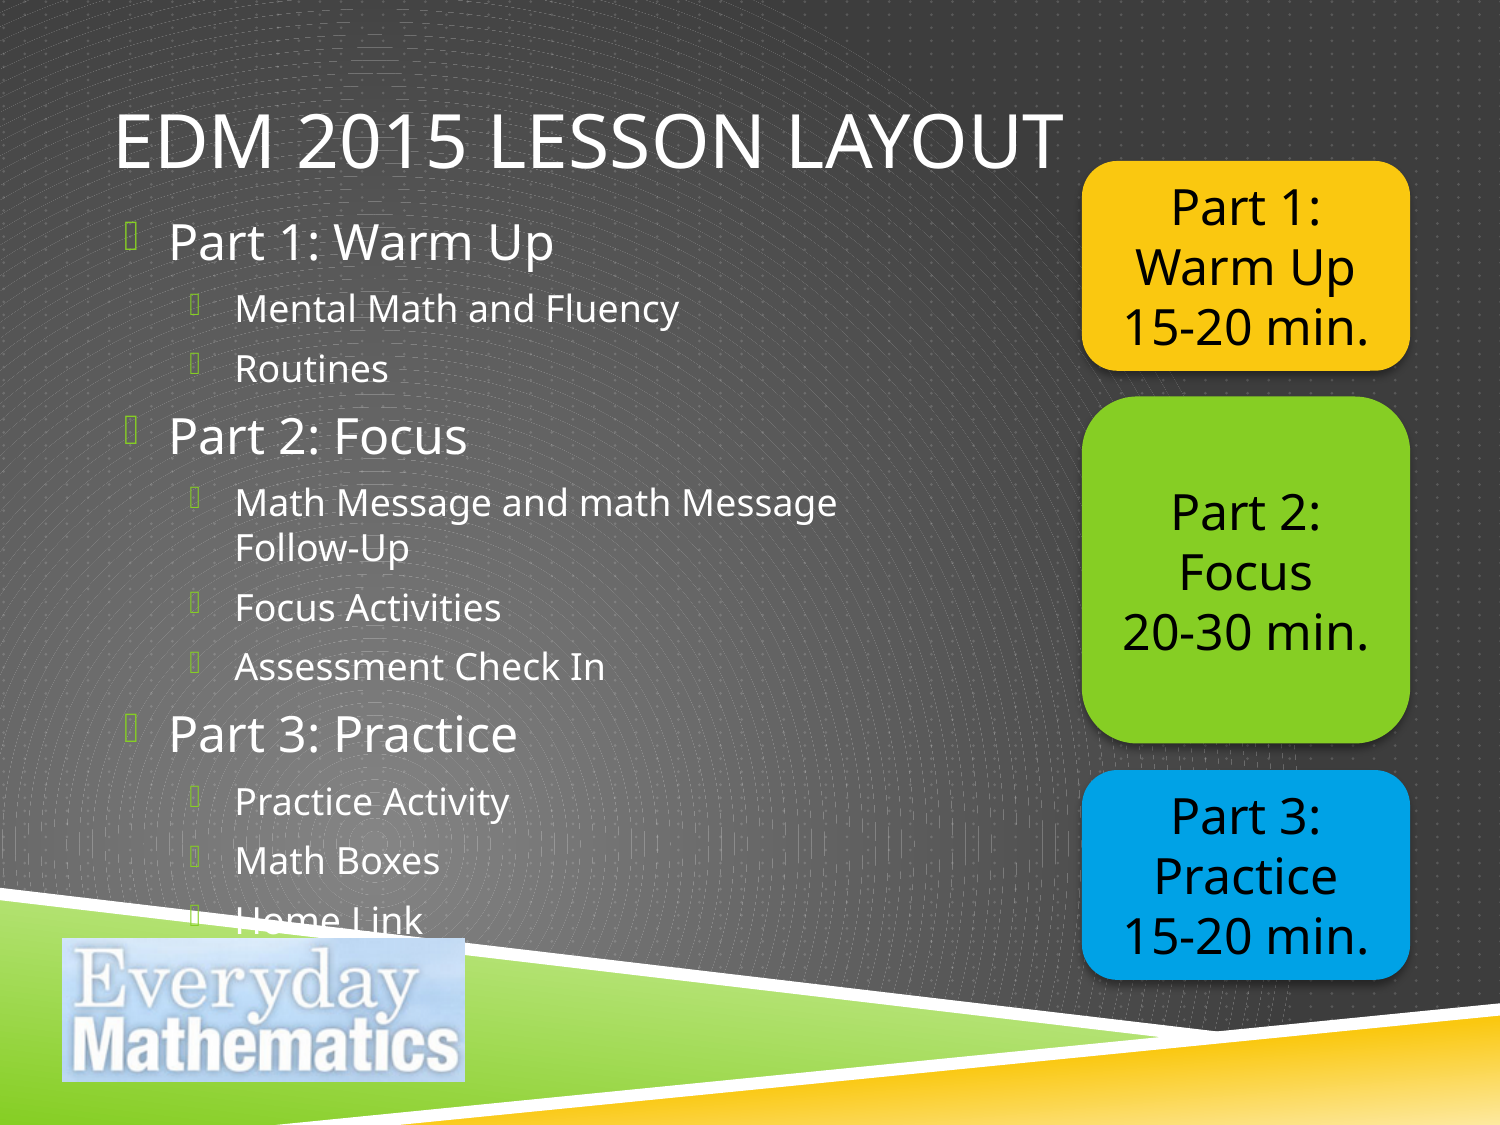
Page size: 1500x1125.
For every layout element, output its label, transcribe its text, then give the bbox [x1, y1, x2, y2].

list Part 1: Warm Up Mental Math and Fluency Routines Part 2: Focus Math Message and math Message Follow-Up Focus Activities Assessment Check In Part 3: Practice Practice Activity Math Boxes Home Link [112, 203, 917, 903]
text_box Part 3: Practice 15-20 min. [1081, 770, 1411, 980]
title EDM 2015 Lesson Layout [112, 45, 1388, 233]
text_box Part 1: Warm Up 15-20 min. [1081, 160, 1411, 371]
picture [61, 938, 465, 1082]
text_box Part 2: Focus 20-30 min. [1081, 396, 1411, 744]
